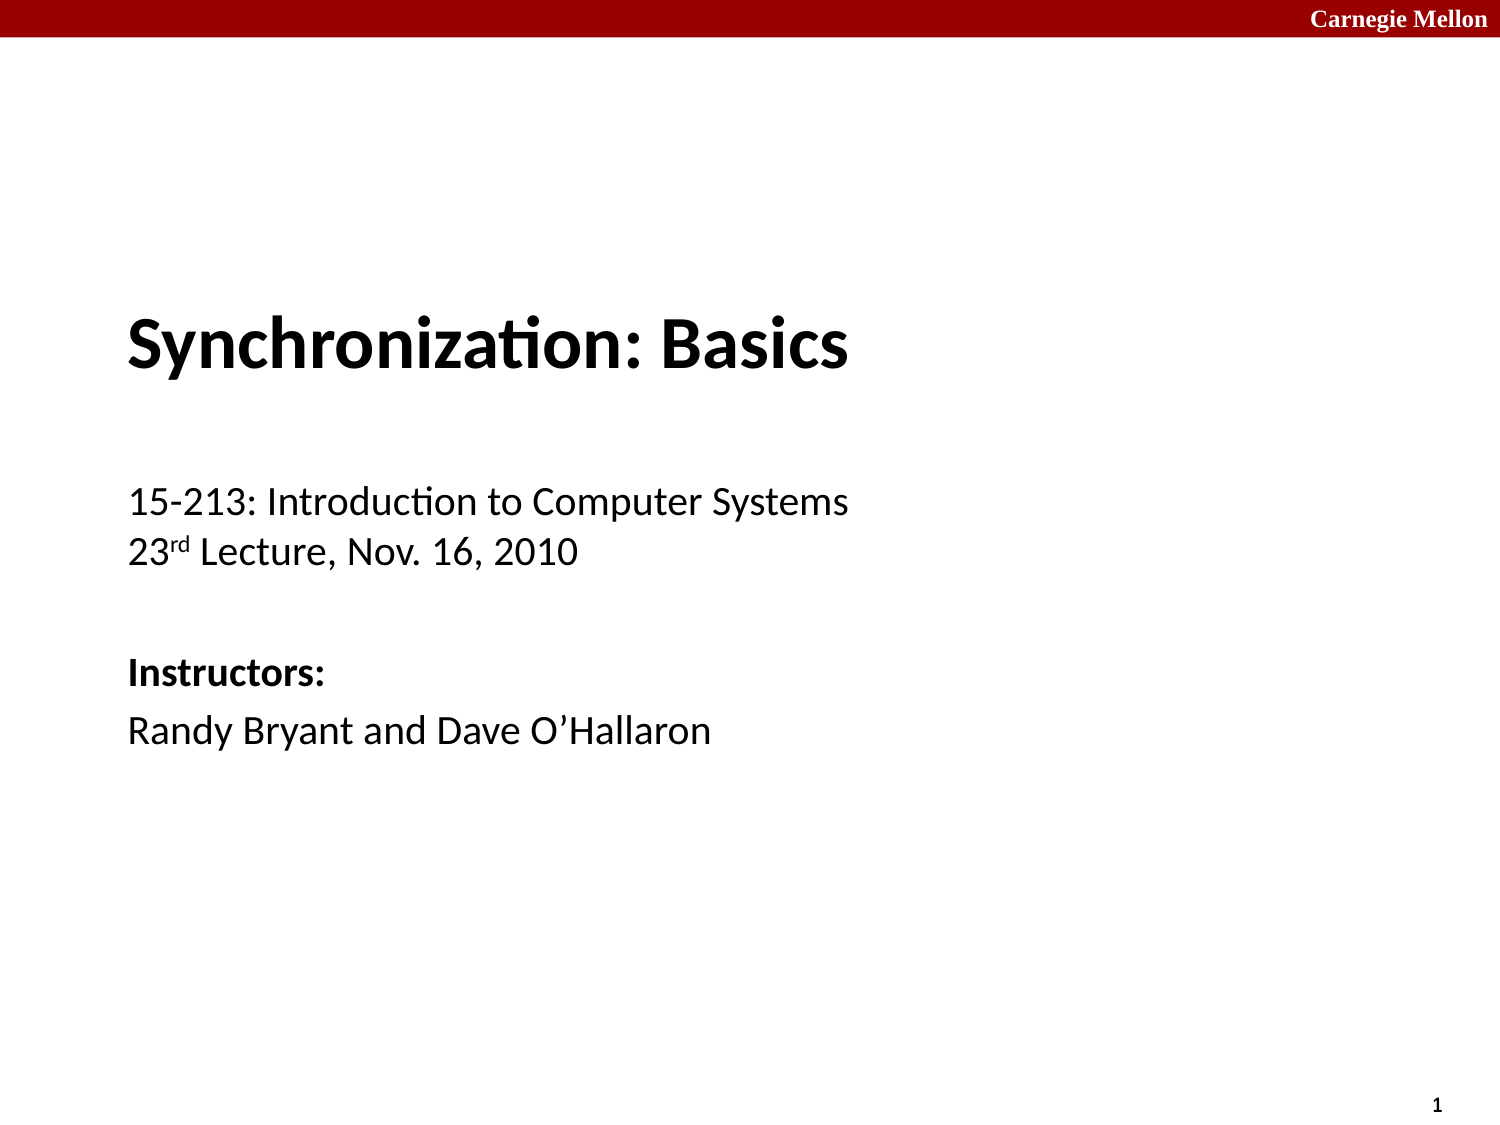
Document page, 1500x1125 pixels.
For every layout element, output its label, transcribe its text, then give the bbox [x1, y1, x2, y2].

subtitle Instructors: Randy Bryant and Dave O’Hallaron [112, 637, 1373, 926]
title Synchronization: Basics 15-213: Introduction to Computer Systems 23rd Lecture, Nov. 16, 2010 [112, 279, 1388, 588]
